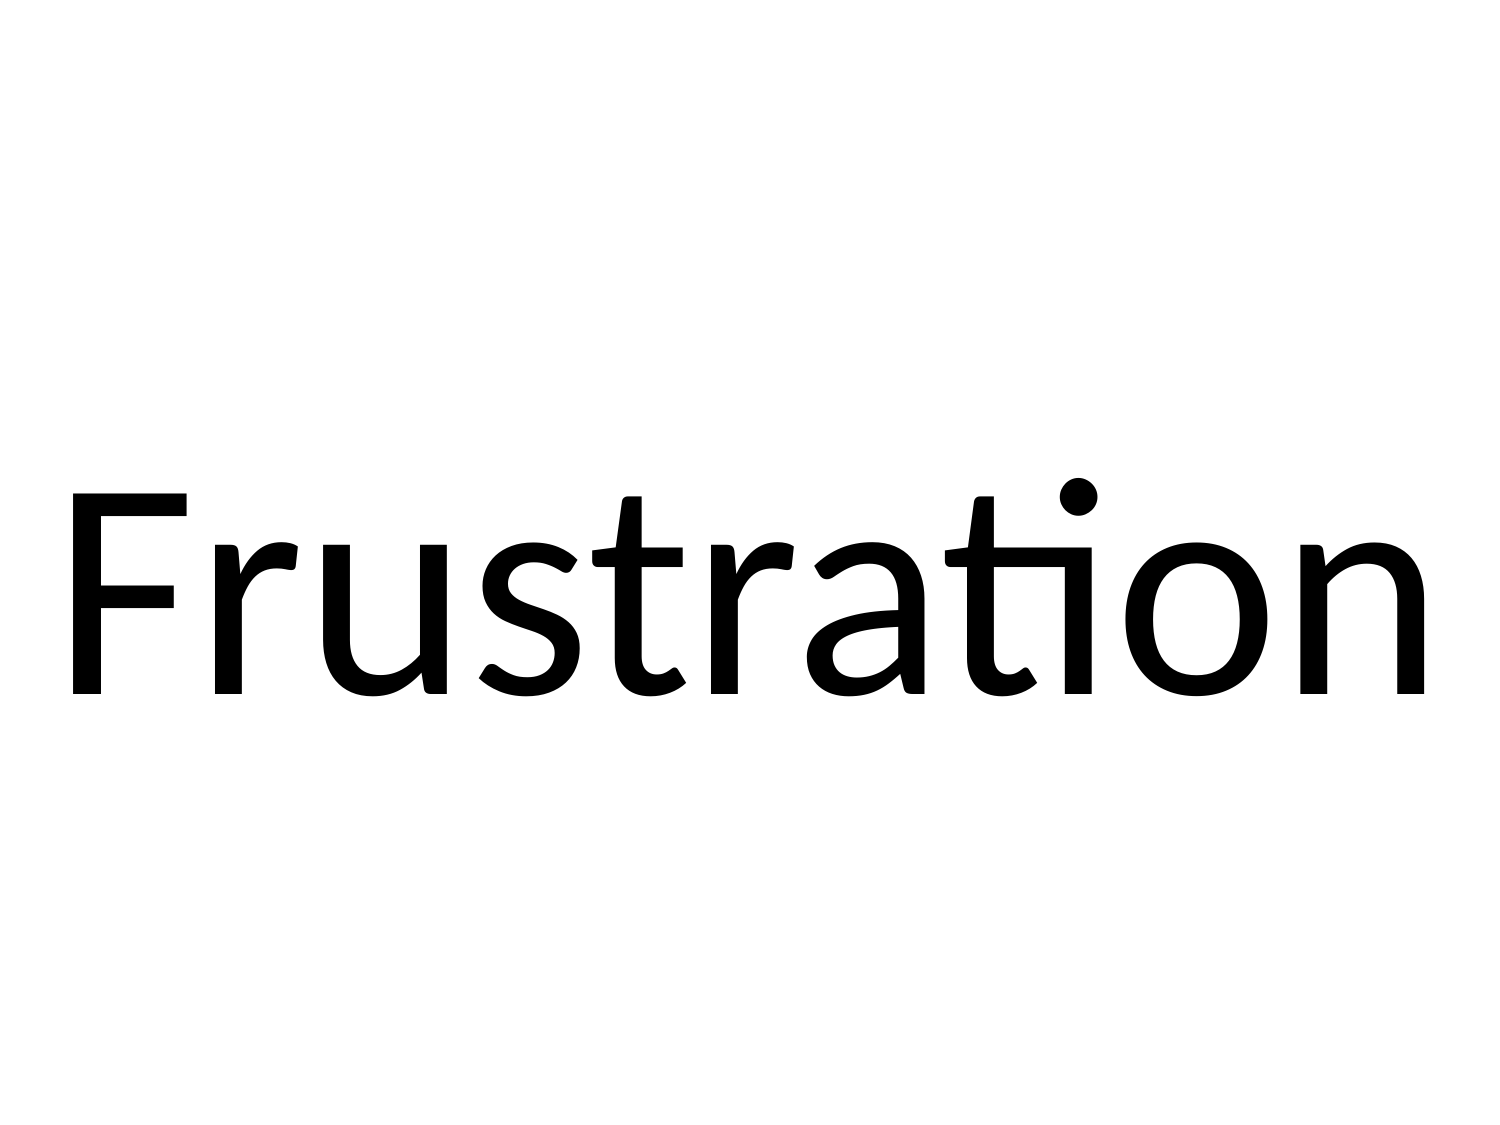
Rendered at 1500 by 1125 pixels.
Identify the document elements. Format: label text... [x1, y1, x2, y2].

text_box Frustration [37, 374, 1475, 765]
